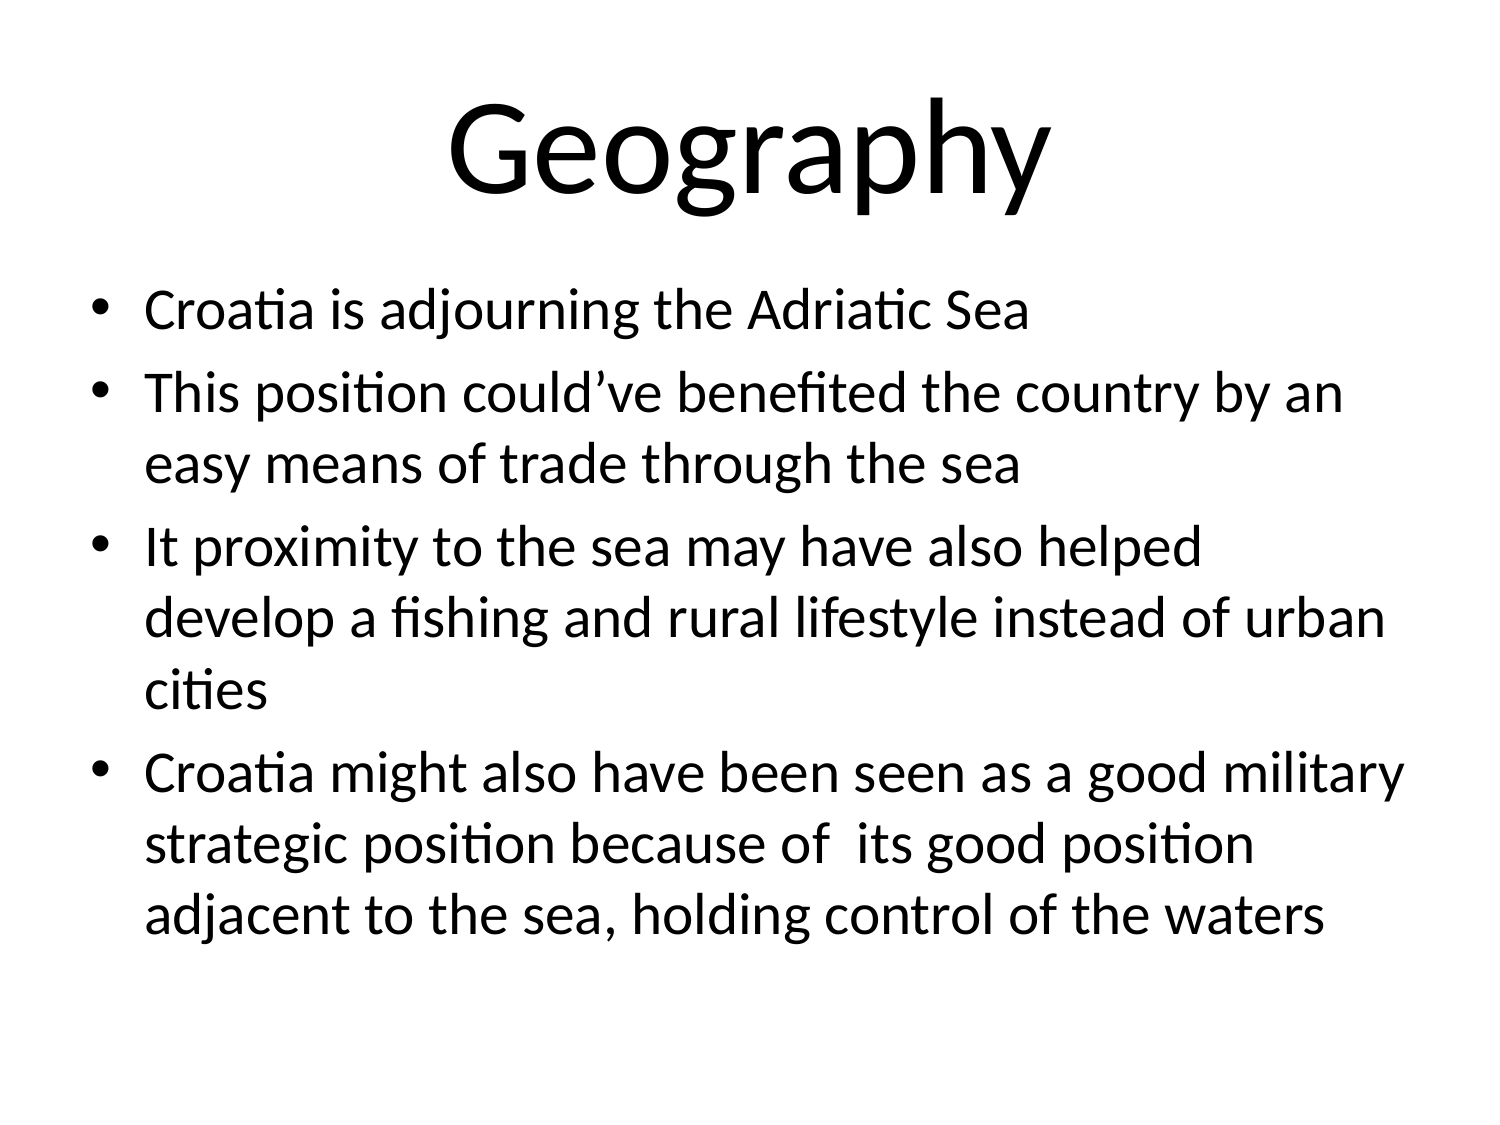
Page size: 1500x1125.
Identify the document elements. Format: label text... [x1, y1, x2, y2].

list Croatia is adjourning the Adriatic Sea This position could’ve benefited the country by an easy means of trade through the sea It proximity to the sea may have also helped develop a fishing and rural lifestyle instead of urban cities Croatia might also have been seen as a good military strategic position because of its good position adjacent to the sea, holding control of the waters [75, 262, 1425, 1005]
title Geography [75, 45, 1425, 233]
